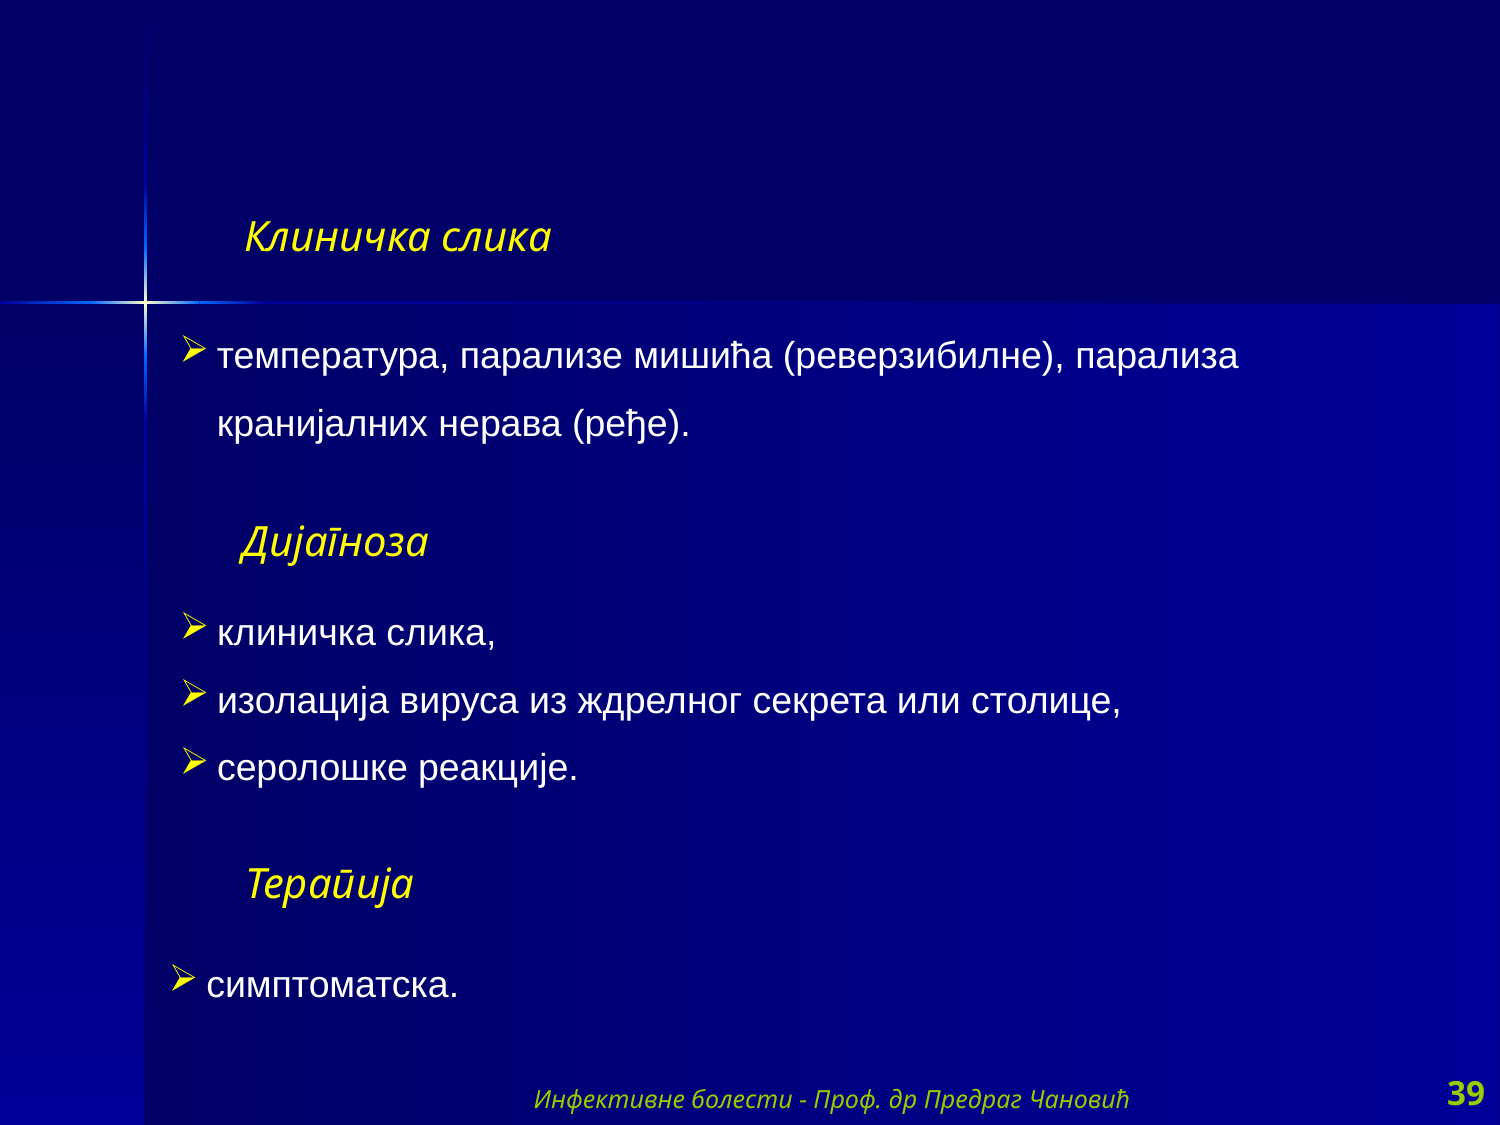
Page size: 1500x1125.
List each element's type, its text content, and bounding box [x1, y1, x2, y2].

text_box температура, парализе мишића (реверзибилне), парализа кранијалних нерава (ређе). [164, 301, 1466, 452]
text_box Терапија [230, 848, 430, 914]
footer Инфективне болести - Проф. др Предраг Чановић [430, 1049, 1235, 1125]
text_box Дијагноза [228, 507, 445, 573]
slide_number 39 [1345, 1049, 1500, 1125]
text_box клиничка слика, изолација вируса из ждрелног секрета или столице, серолошке реакције. [165, 578, 1421, 796]
text_box симптоматска. [154, 930, 836, 1013]
text_box Клиничка слика [229, 202, 568, 268]
